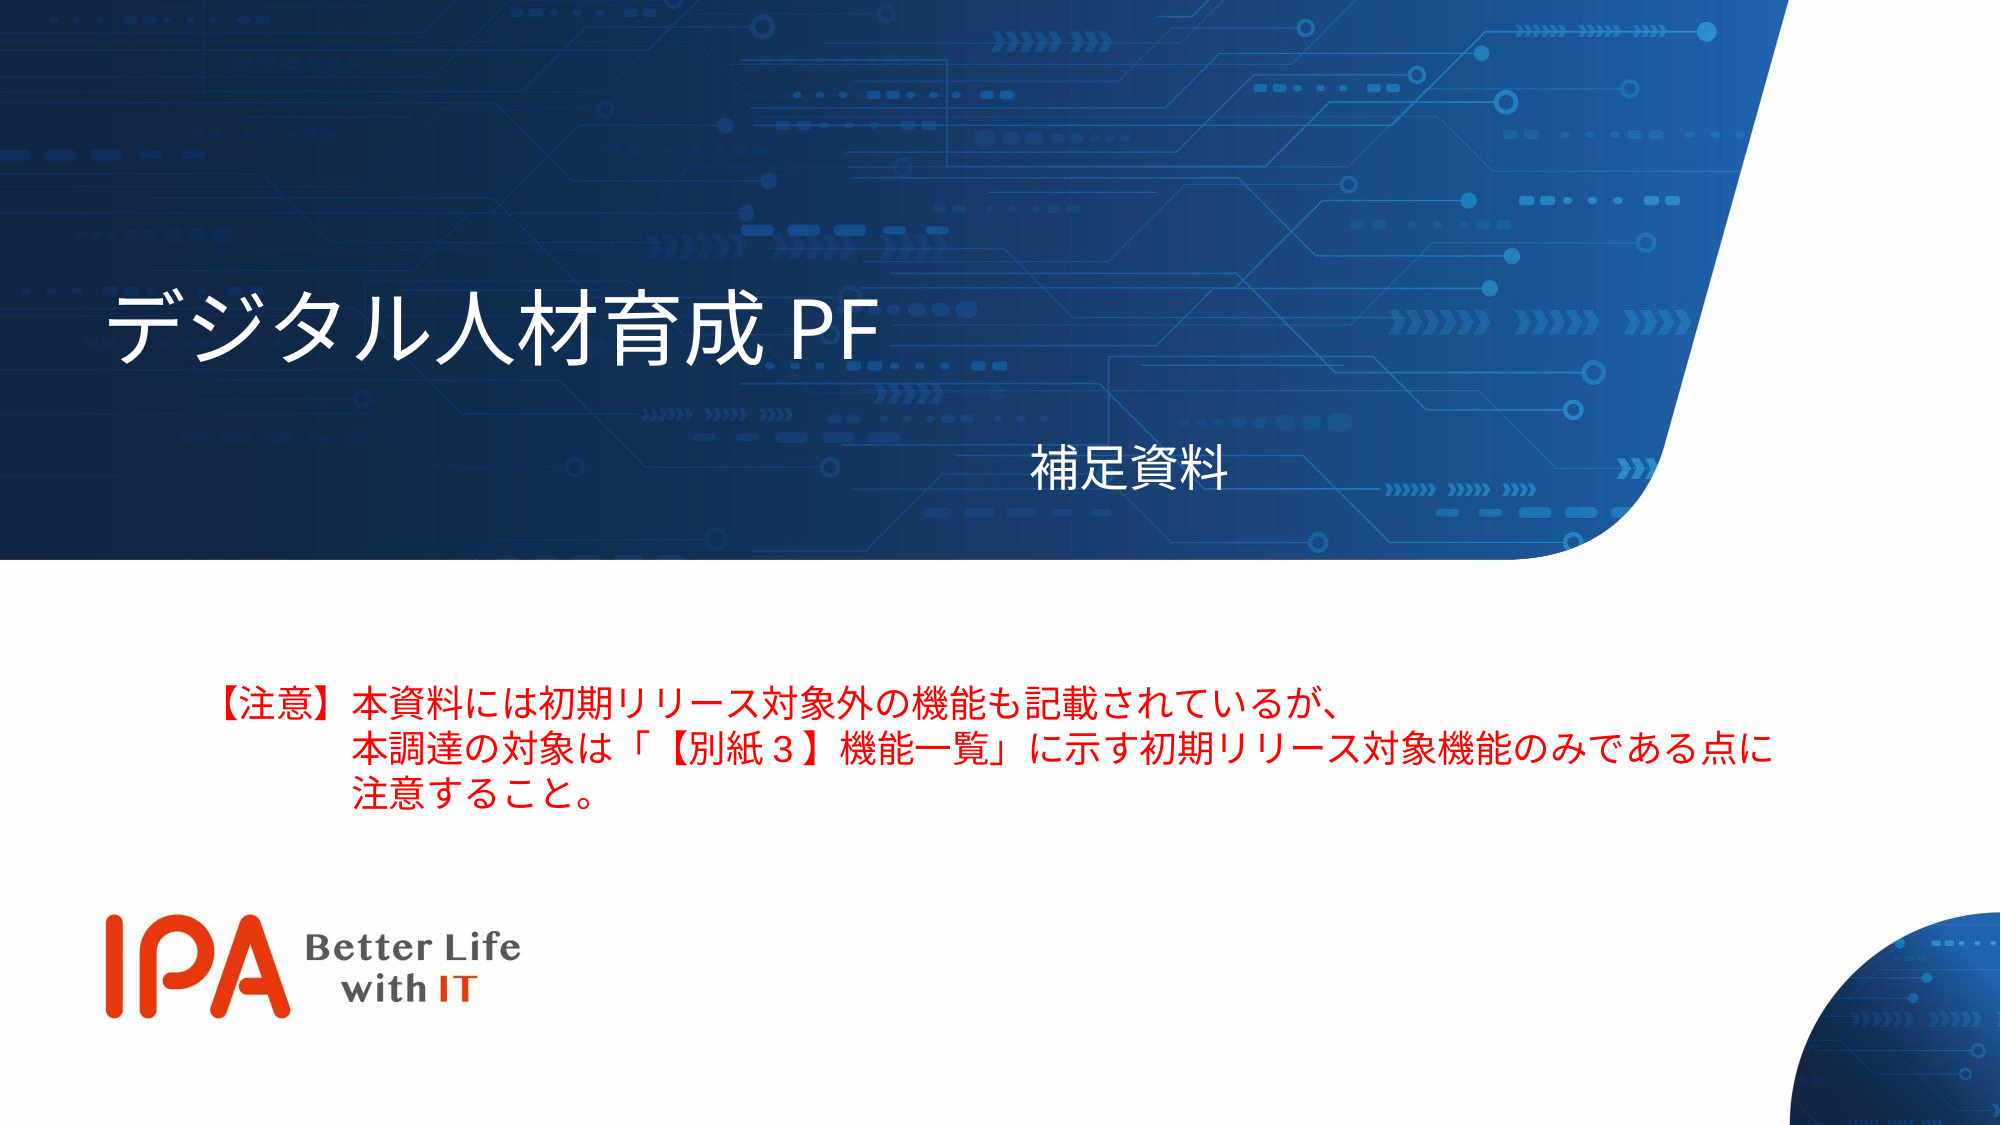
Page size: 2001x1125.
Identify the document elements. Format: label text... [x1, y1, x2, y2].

picture [0, 0, 2000, 1125]
text_box 【注意】本資料には初期リリース対象外の機能も記載されているが、 本調達の対象は「【別紙3】機能一覧」に示す初期リリース対象機能のみである点に 注意すること。 [185, 629, 1869, 866]
subtitle 補足資料 [102, 427, 1230, 500]
title デジタル人材育成PF [102, 181, 1784, 378]
